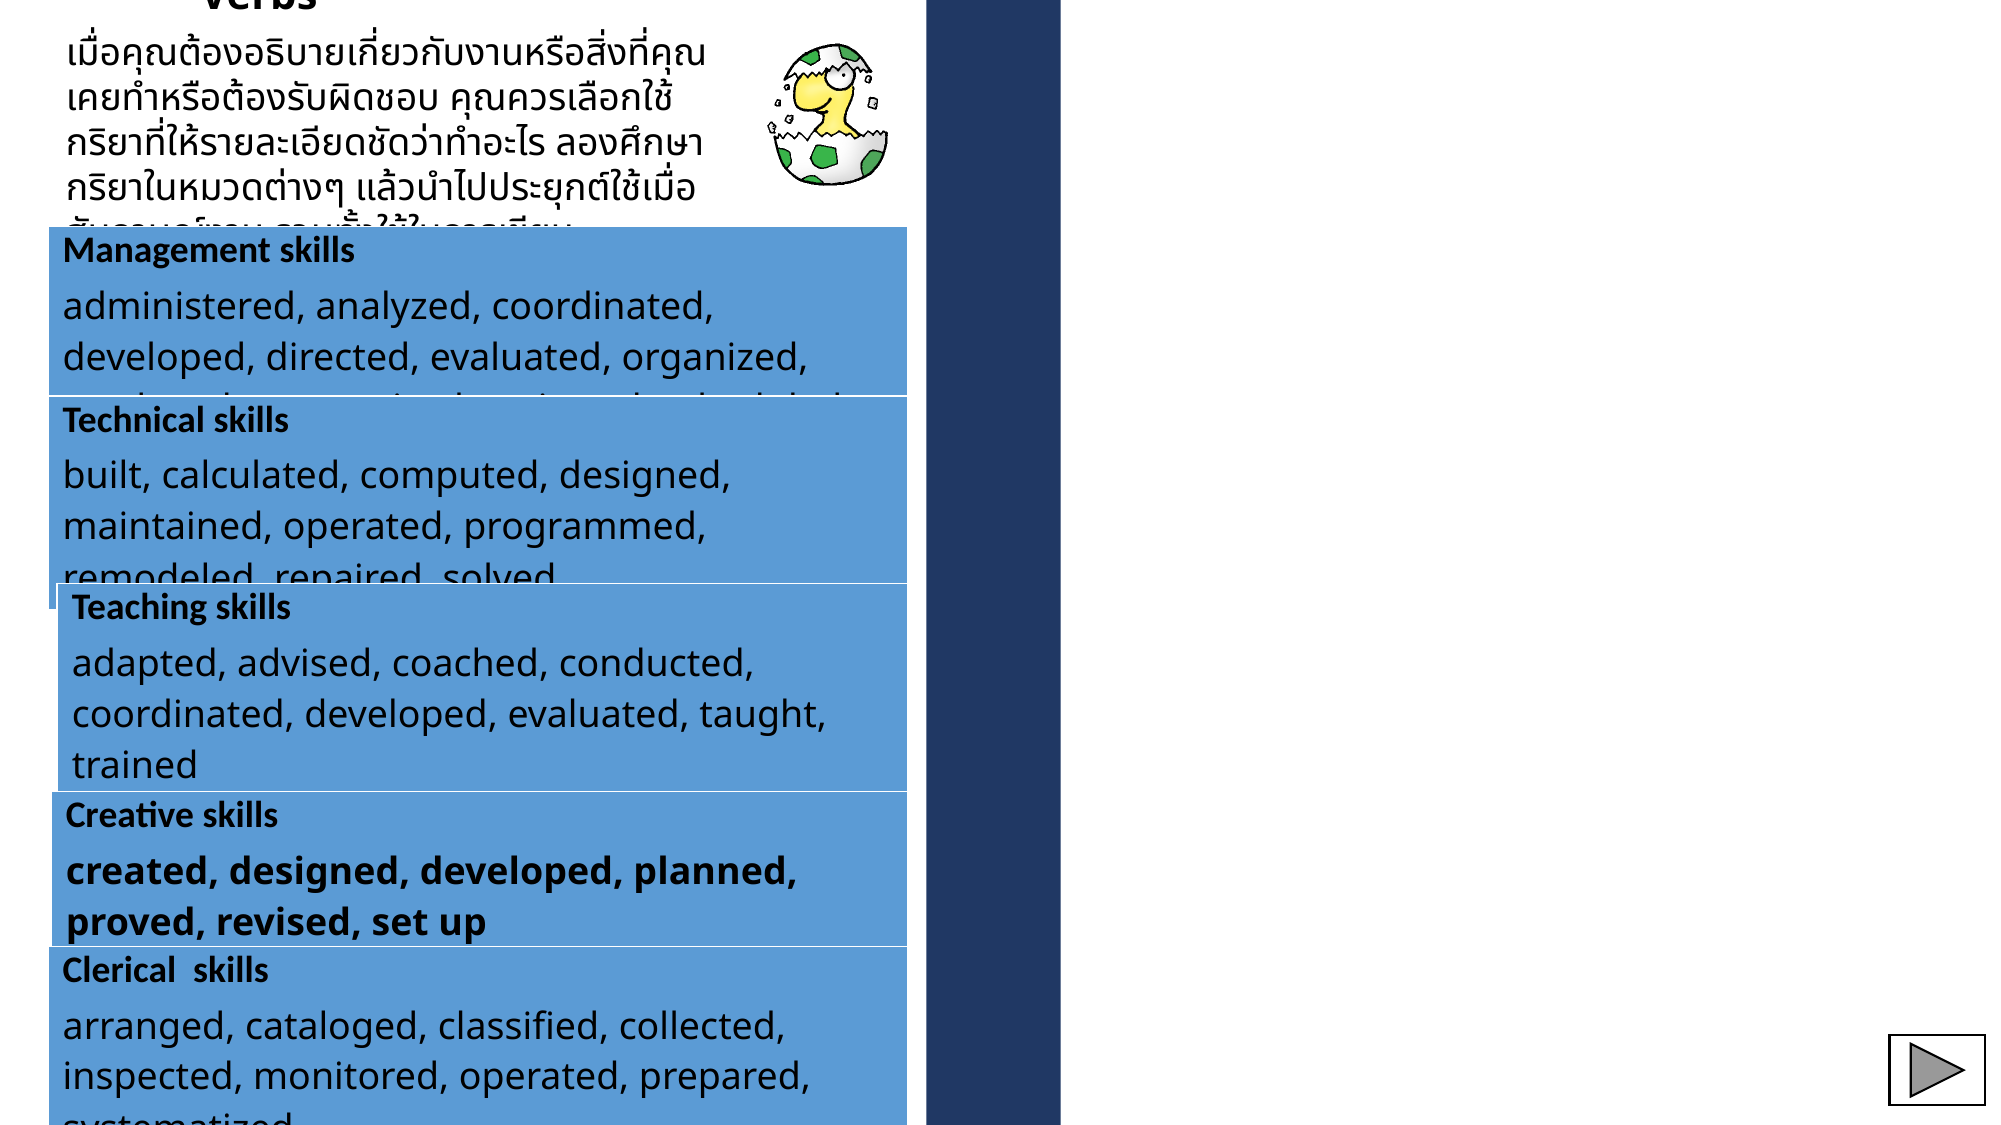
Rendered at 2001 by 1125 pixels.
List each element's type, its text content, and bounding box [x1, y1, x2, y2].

table_header Creative skills created, designed, developed, planned, proved, revised, set up [52, 792, 907, 946]
table_header Clerical skills arranged, cataloged, classified, collected, inspected, monitored, operated, prepared, systematized [49, 947, 907, 1125]
text_box [925, 0, 1062, 1125]
table_header Teaching skills adapted, advised, coached, conducted, coordinated, developed, evaluated, taught, trained [58, 584, 907, 791]
title ภาคผนวก: List of Action Verbs [185, 0, 688, 27]
picture [753, 26, 898, 198]
table_header Management skills administered, analyzed, coordinated, developed, directed, evaluated, organized, produced, reorganized, reviewed, scheduled, supervised [49, 227, 907, 395]
text_box เมื่อคุณต้องอธิบายเกี่ยวกับงานหรือสิ่งที่คุณเคยทำหรือต้องรับผิดชอบ คุณควรเลือกใช้กริยาที่ให้รายละเอียดชัดว่าทำอะไร ลองศึกษากริยาในหมวดต่างๆ แล้วนำไปประยุกต์ใช้เมื่อสัมภาษณ์งาน รวมทั้งใช้ในการเขียนประสบการณ์ของคุณใน Resume ได้ด้วย [47, 18, 769, 173]
table_header Technical skills built, calculated, computed, designed, maintained, operated, programmed, remodeled, repaired, solved [49, 397, 907, 609]
text_box [1888, 1034, 1986, 1106]
